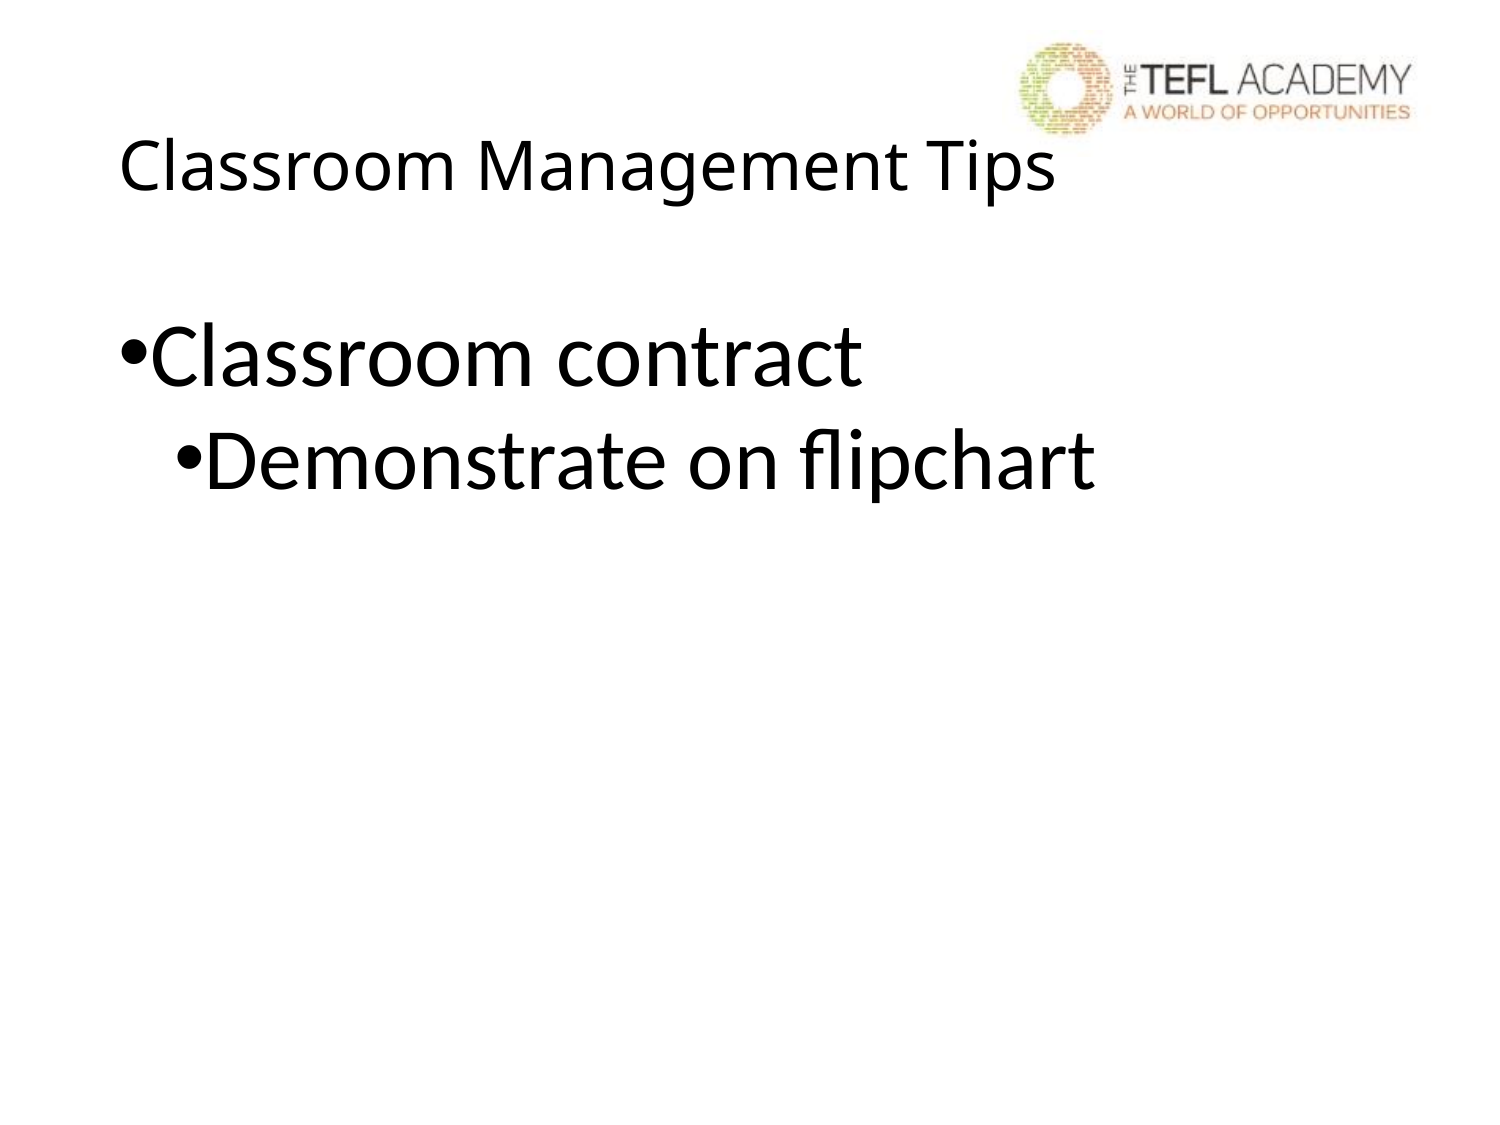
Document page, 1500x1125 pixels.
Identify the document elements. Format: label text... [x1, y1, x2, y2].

title Classroom Management Tips [103, 59, 1397, 278]
list Classroom contract Demonstrate on flipchart [103, 299, 1397, 1014]
picture [1002, 30, 1446, 157]
